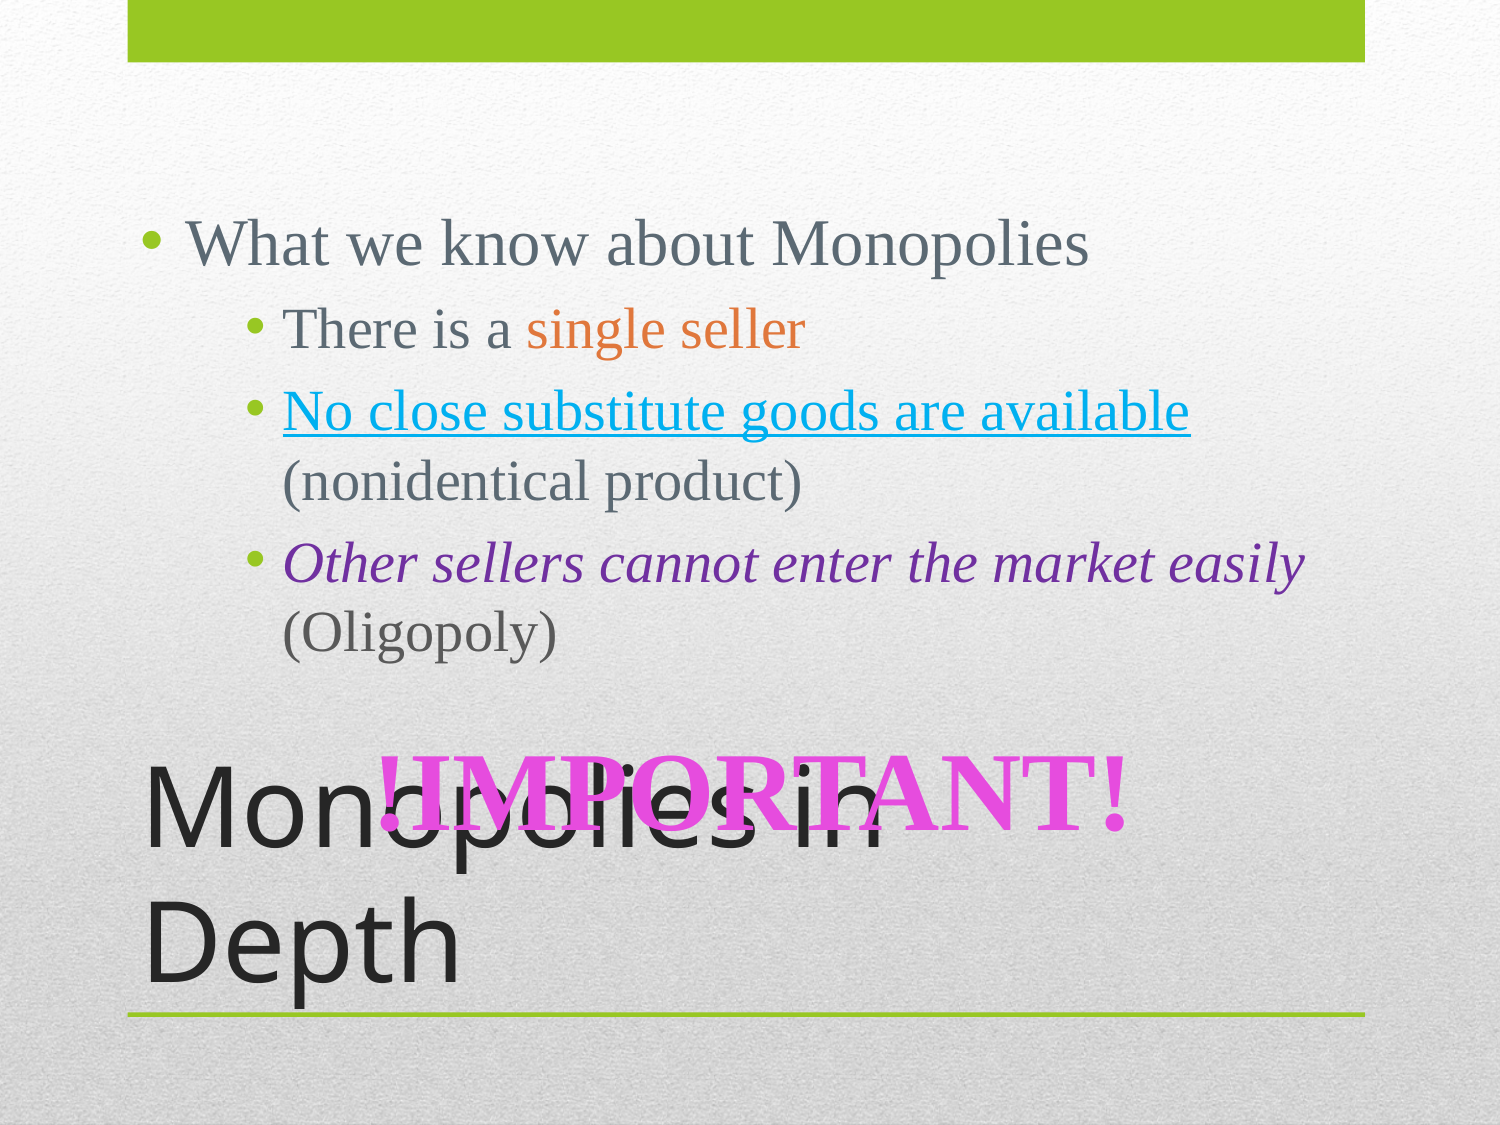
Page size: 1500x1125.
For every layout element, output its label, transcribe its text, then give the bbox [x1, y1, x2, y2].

title Monopolies in Depth [125, 750, 1238, 1013]
list What we know about Monopolies There is a single seller No close substitute goods are available (nonidentical product) Other sellers cannot enter the market easily (Oligopoly) [125, 112, 1363, 750]
text_box !Important! [356, 710, 1150, 861]
